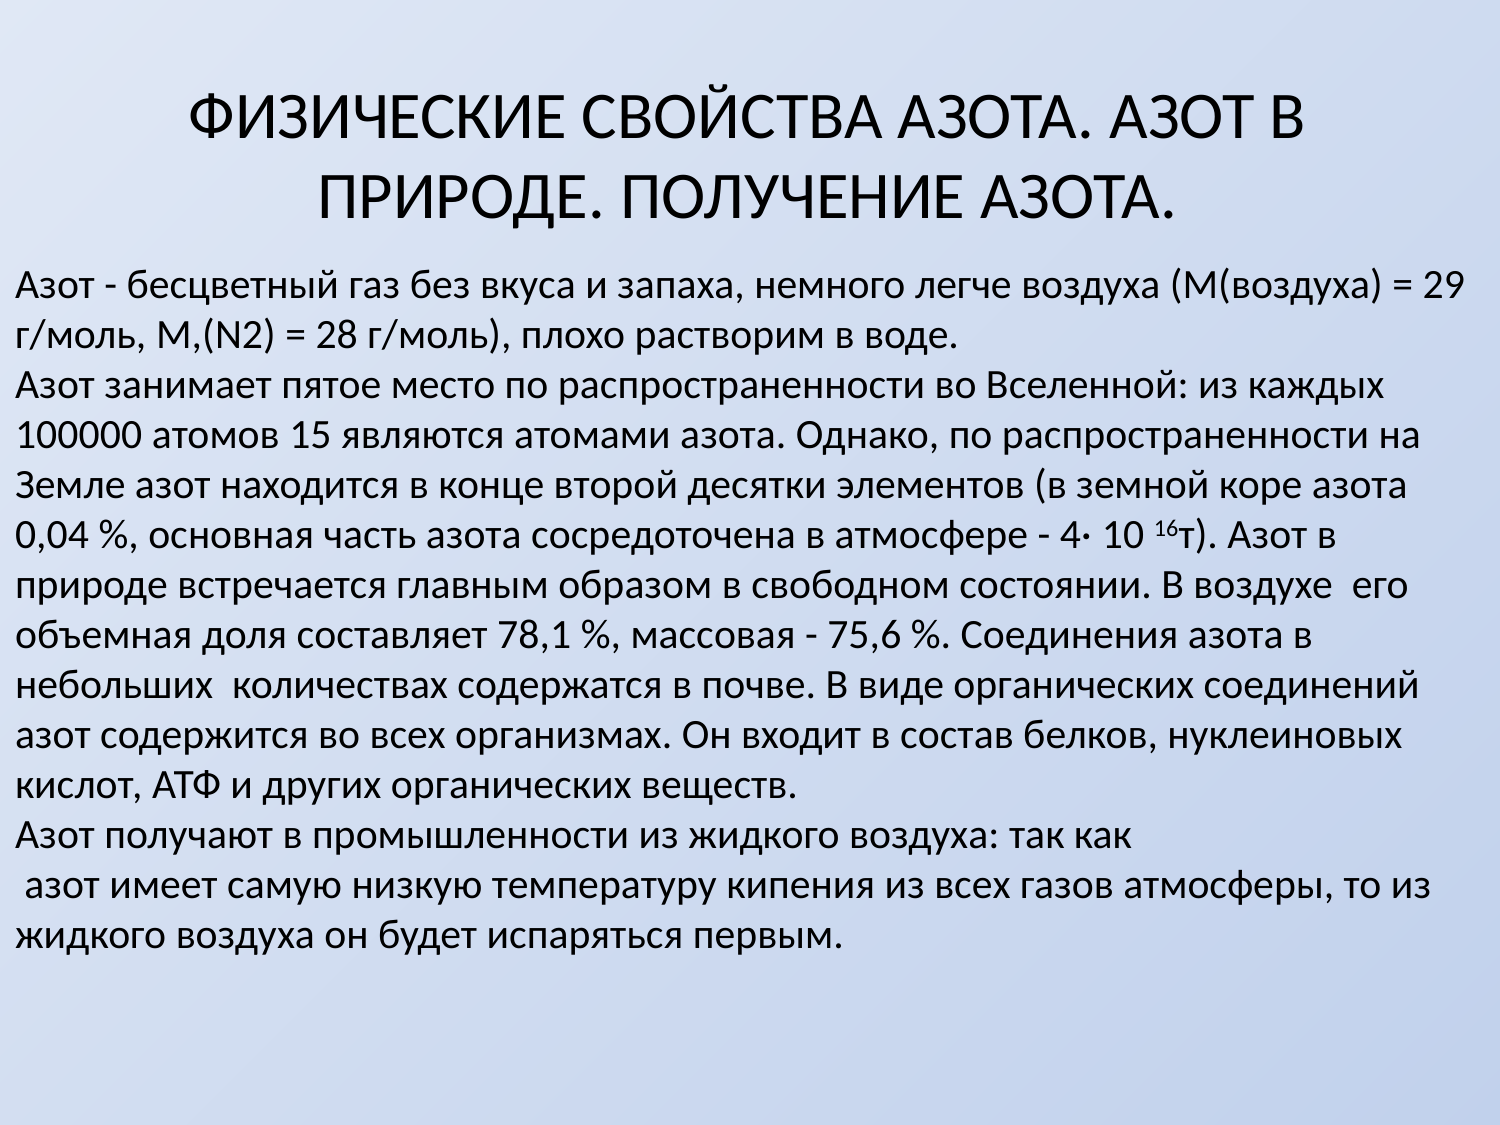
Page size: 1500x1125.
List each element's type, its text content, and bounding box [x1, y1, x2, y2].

title ФИЗИЧЕСКИЕ СВОЙСТВА АЗОТА. АЗОТ В ПРИРОДЕ. ПОЛУЧЕНИЕ АЗОТА. [35, 35, 1461, 268]
text_box Азот - бесцветный газ без вкуса и запаха, немного легче воздуха (М(воздуха) = 29 г/моль, M,(N2) = 28 г/моль), плохо растворим в воде. Азот занимает пятое место по распространенности во Вселенной: из каждых 100000 атомов 15 являются атомами азота. Однако, по распространенности на Земле азот находится в конце второй десятки элементов (в земной коре азота 0,04 %, основная часть азота сосредоточена в атмосфере - 4· 10 16т). Азот в природе встречается главным образом в свободном состоянии. В воздухе его объемная доля составляет 78,1 %, массовая - 75,6 %. Соединения азота в небольших количествах содержатся в почве. В виде органических соединений азот содержится во всех организмах. Он входит в состав белков, нуклеиновых кислот, АТФ и других органических веществ. Азот получают в промышленности из жидкого воздуха: так как азот имеет самую низкую температуру кипения из всех газов атмосферы, то из жидкого воздуха он будет испаряться первым. [0, 249, 1500, 965]
